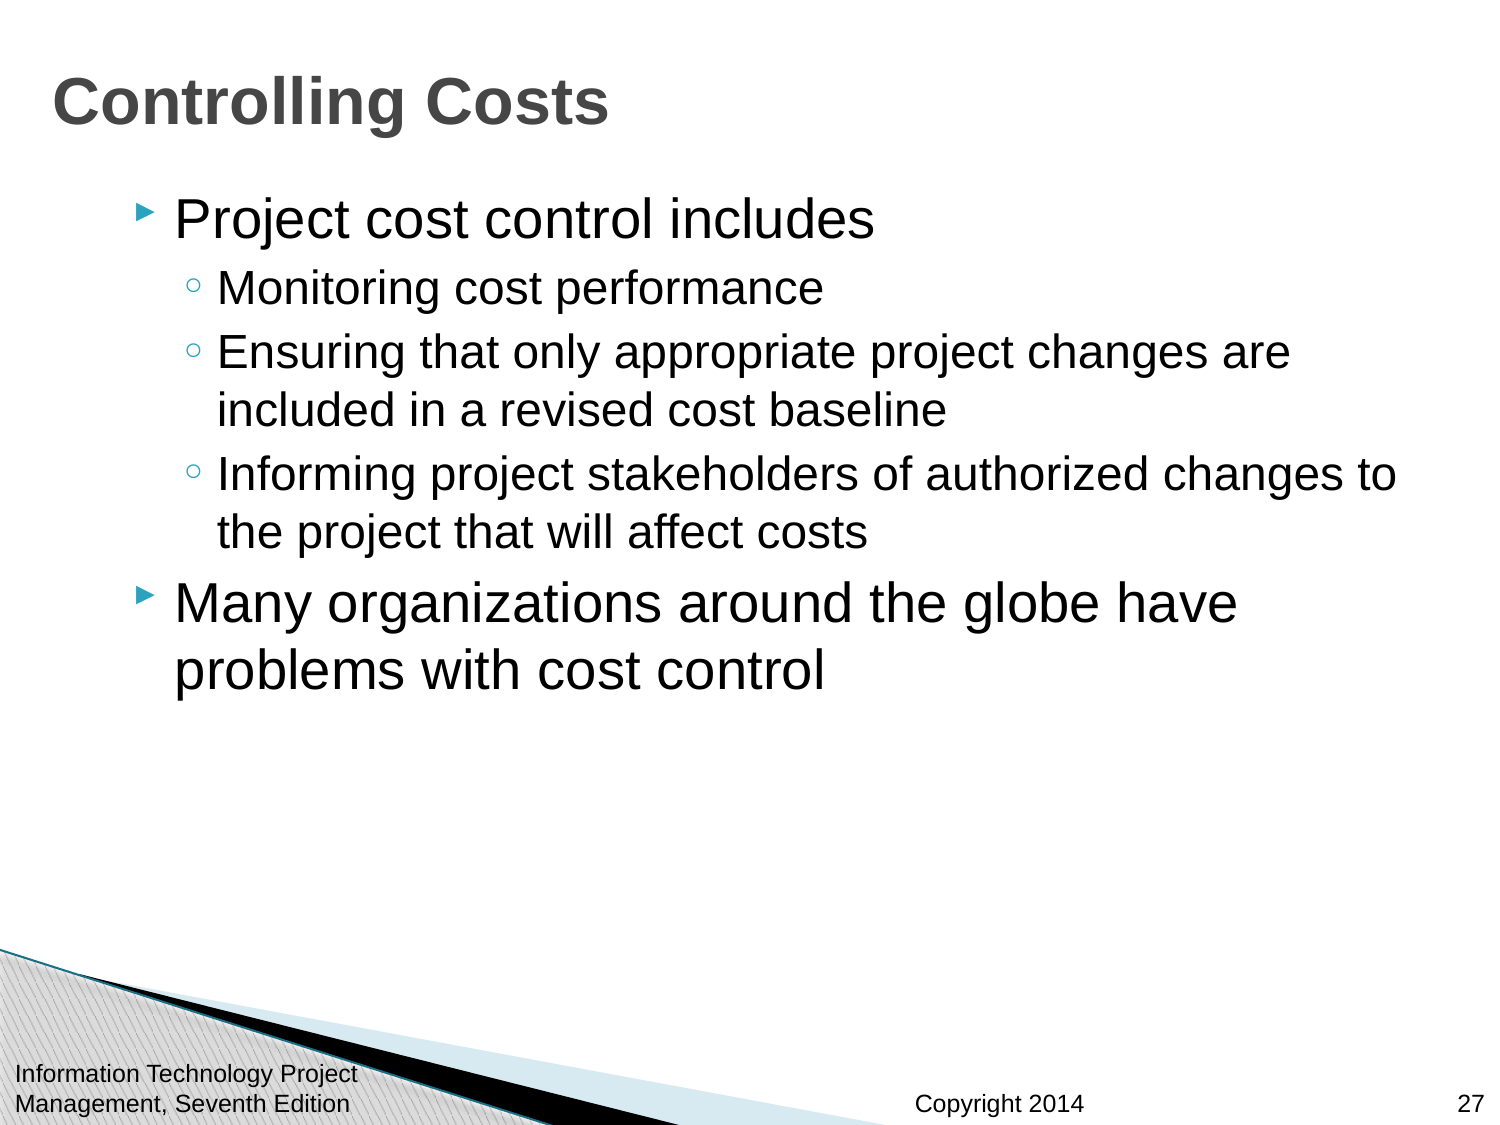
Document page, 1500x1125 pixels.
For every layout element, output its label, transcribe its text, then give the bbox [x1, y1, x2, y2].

title Controlling Costs [37, 50, 1388, 145]
slide_number 27 [1408, 1065, 1500, 1125]
footer Information Technology Project Management, Seventh Edition [0, 1065, 425, 1125]
list Project cost control includes Monitoring cost performance Ensuring that only appropriate project changes are included in a revised cost baseline Informing project stakeholders of authorized changes to the project that will affect costs Many organizations around the globe have problems with cost control [99, 174, 1438, 951]
